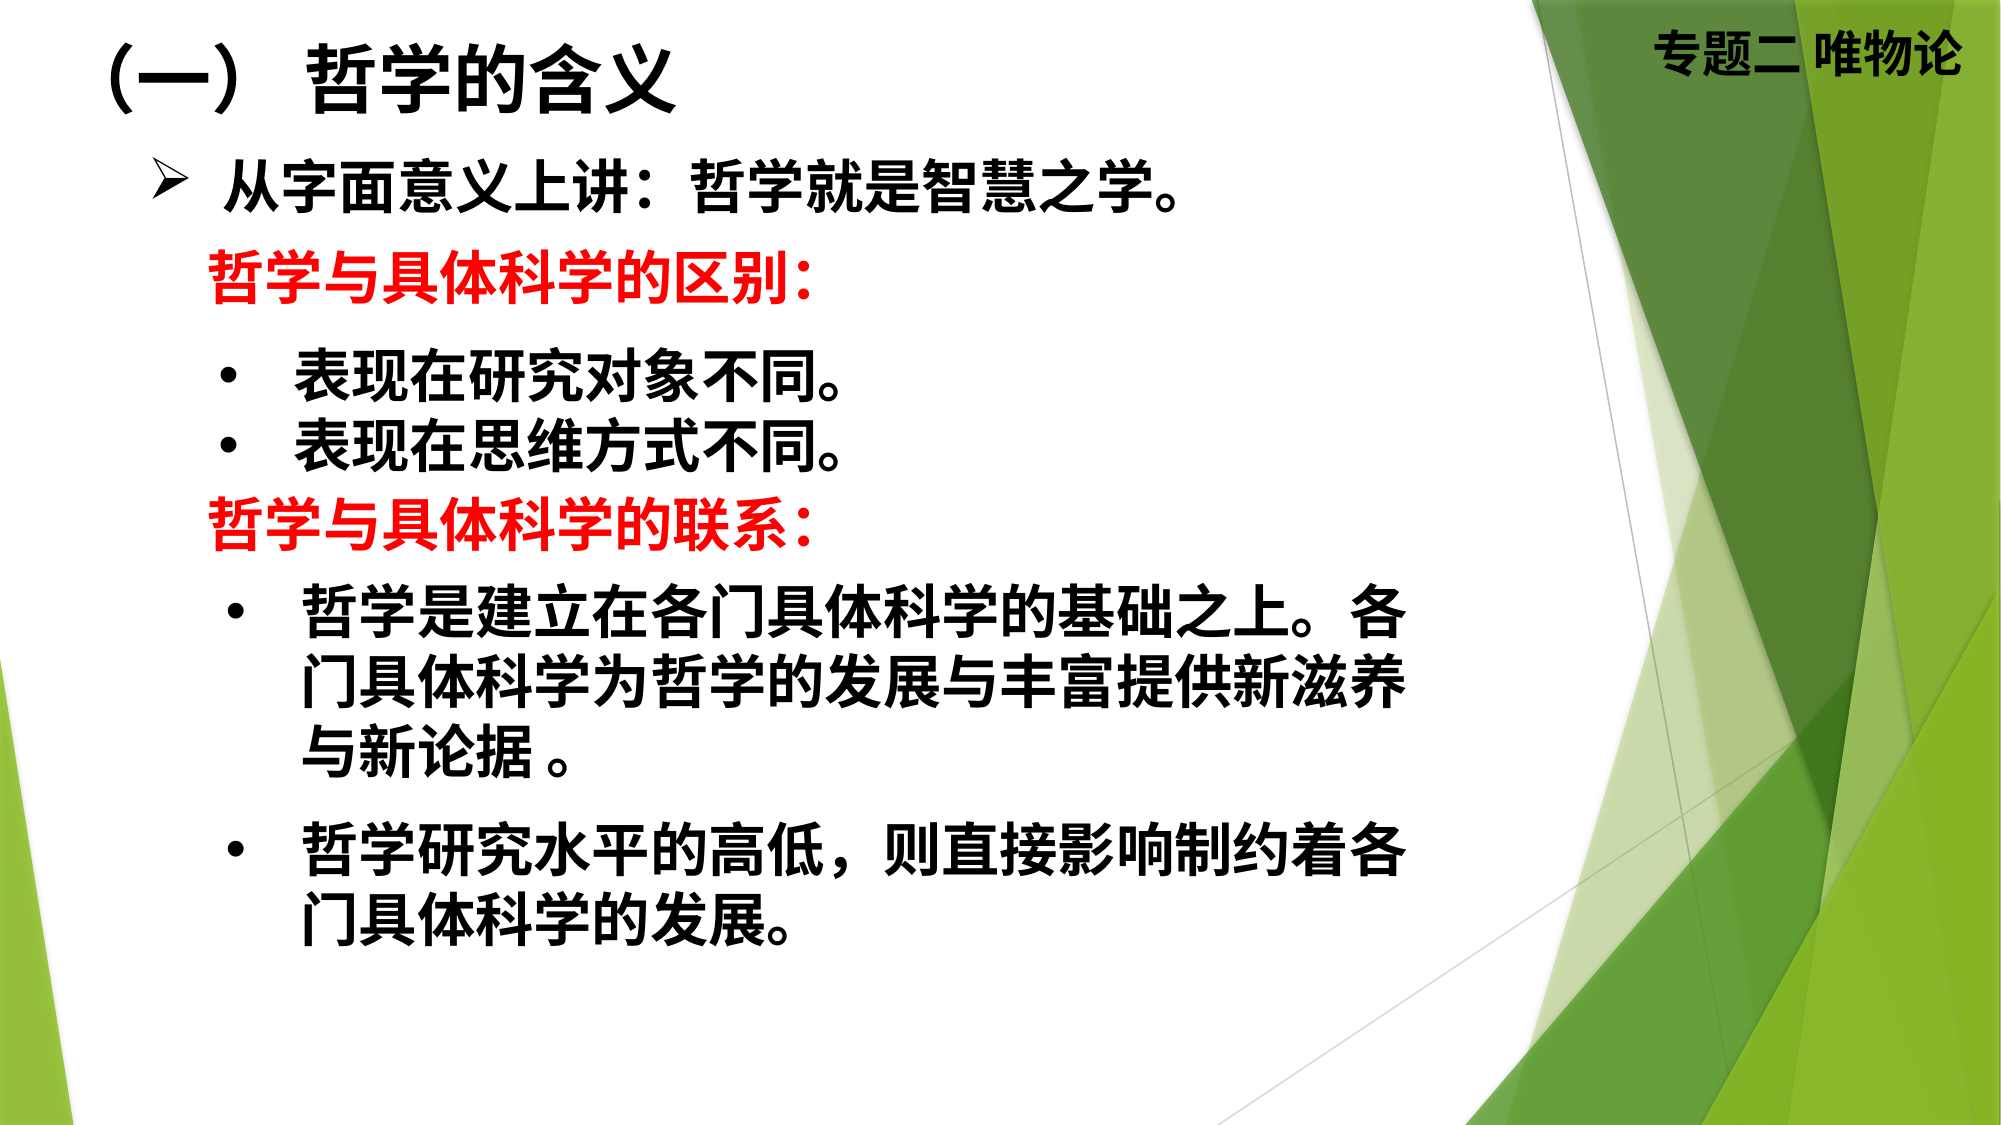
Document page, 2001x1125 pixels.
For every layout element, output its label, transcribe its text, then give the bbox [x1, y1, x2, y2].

text_box 哲学研究水平的高低，则直接影响制约着各门具体科学的发展。 [210, 805, 1429, 961]
text_box 从字面意义上讲：哲学就是智慧之学。 [132, 143, 1492, 228]
text_box 哲学是建立在各门具体科学的基础之上。各门具体科学为哲学的发展与丰富提供新滋养与新论据 。 [210, 567, 1473, 793]
text_box 哲学与具体科学的联系： [192, 480, 1132, 566]
text_box （一） 哲学的含义 [46, 24, 1112, 130]
text_box 哲学与具体科学的区别： [192, 233, 1034, 319]
text_box 表现在研究对象不同。 表现在思维方式不同。 [203, 332, 1316, 487]
